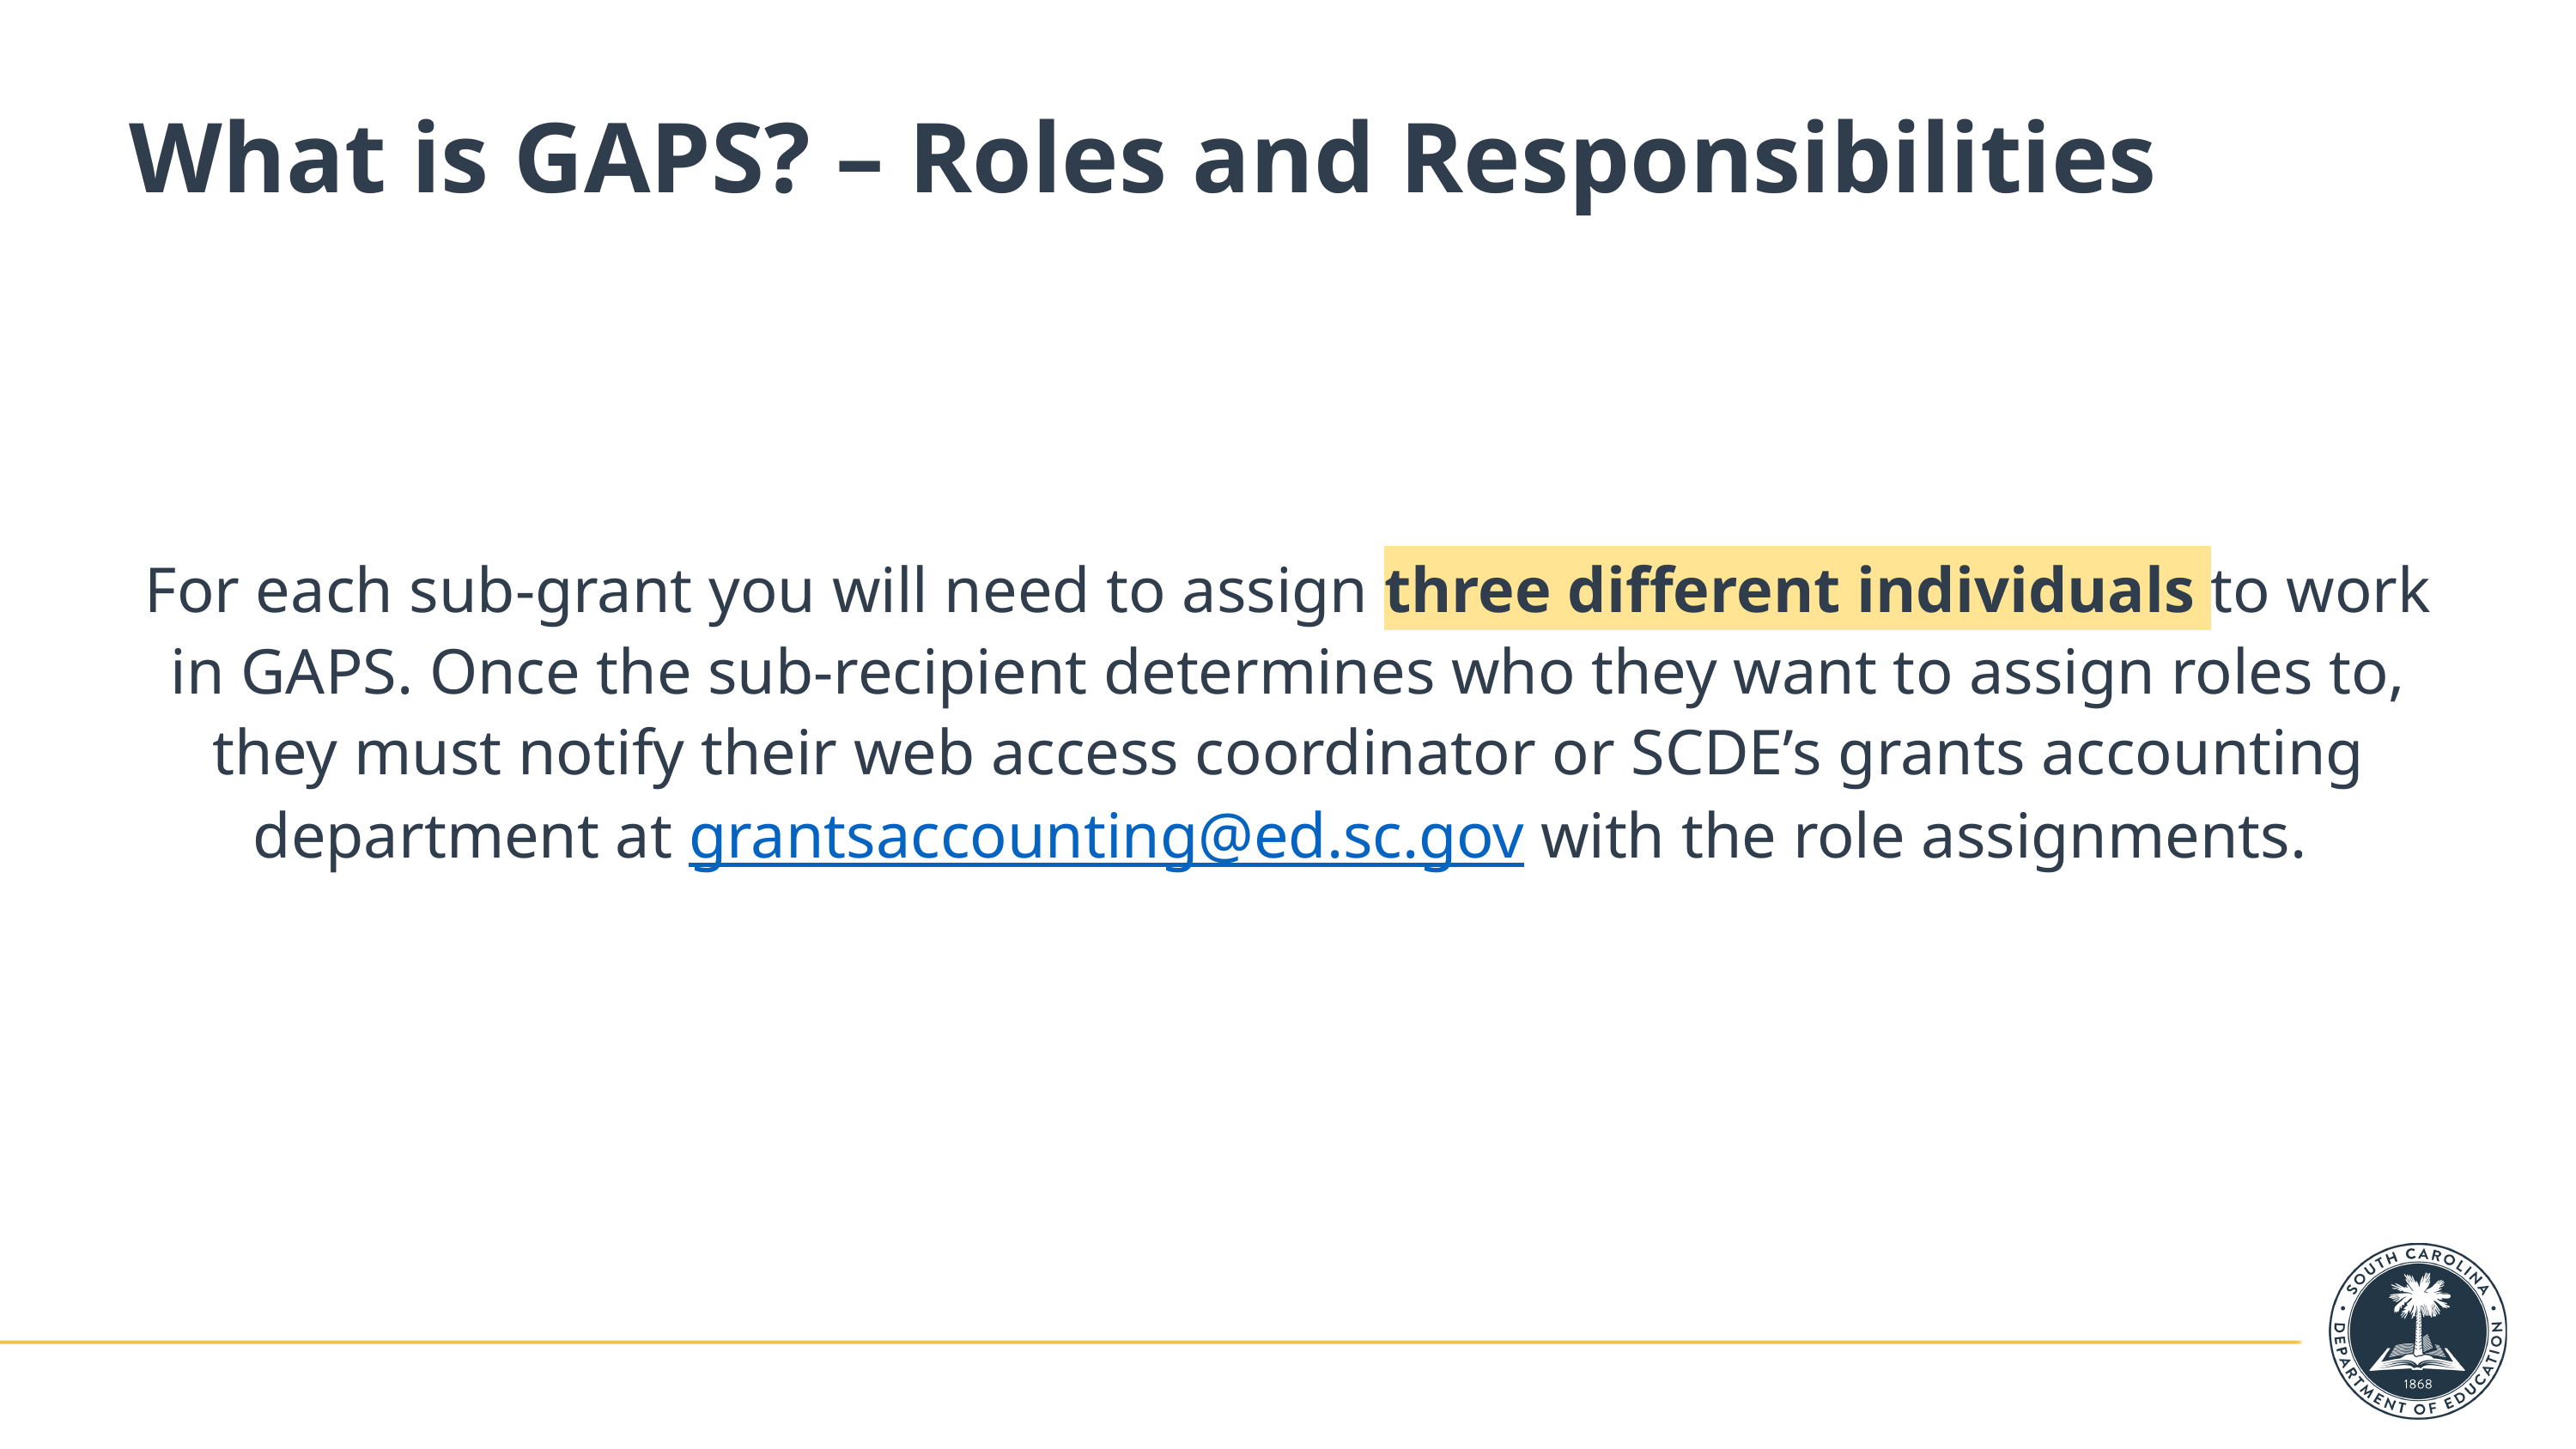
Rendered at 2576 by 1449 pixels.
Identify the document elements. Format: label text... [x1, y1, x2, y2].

picture [2329, 1243, 2507, 1420]
list For each sub-grant you will need to assign three different individuals to work in GAPS. Once the sub-recipient determines who they want to assign roles to, they must notify their web access coordinator or SCDE’s grants accounting department at grantsaccounting@ed.sc.gov with the role assignments. [129, 536, 2447, 912]
title What is GAPS? – Roles and Responsibilities [129, 33, 2447, 276]
